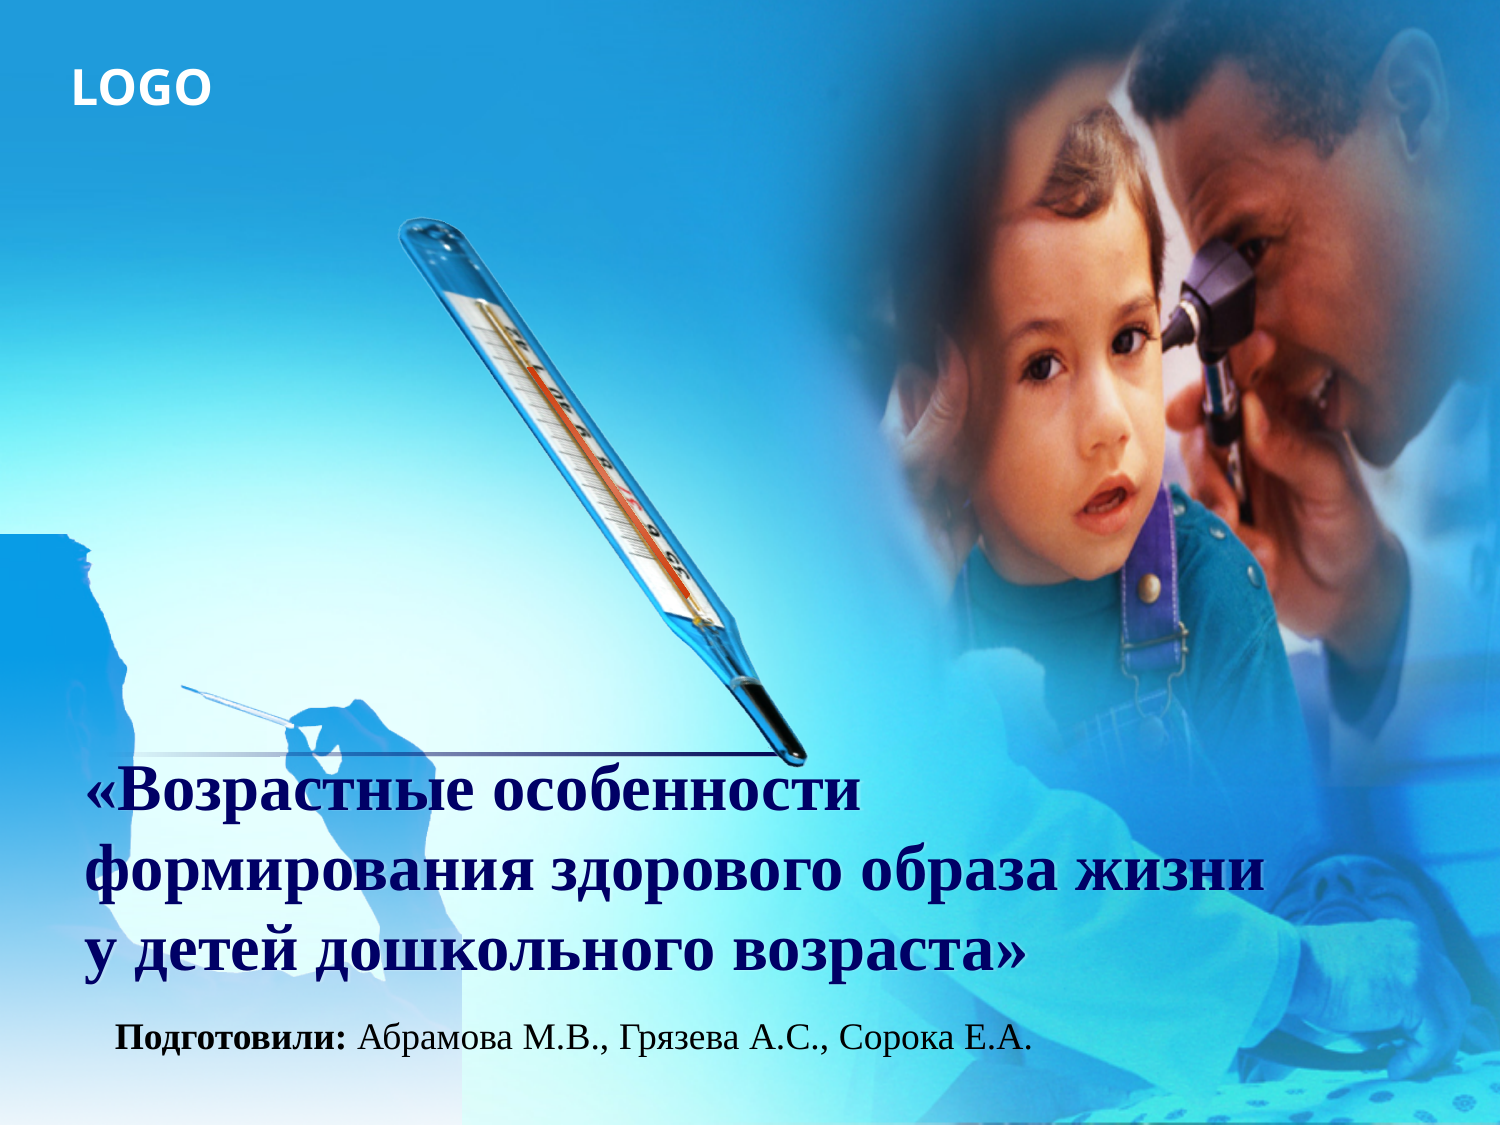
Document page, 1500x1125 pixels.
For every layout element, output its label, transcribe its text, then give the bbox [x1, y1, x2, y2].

text_box [104, 752, 764, 757]
picture [0, 0, 1500, 1125]
title «Возрастные особенности формирования здорового образа жизни у детей дошкольного возраста» [69, 723, 1312, 924]
text_box [262, 748, 413, 752]
text_box Подготовили: Абрамова М.В., Грязева А.С., Сорока Е.А. [99, 1004, 1056, 1065]
text_box [262, 756, 413, 899]
